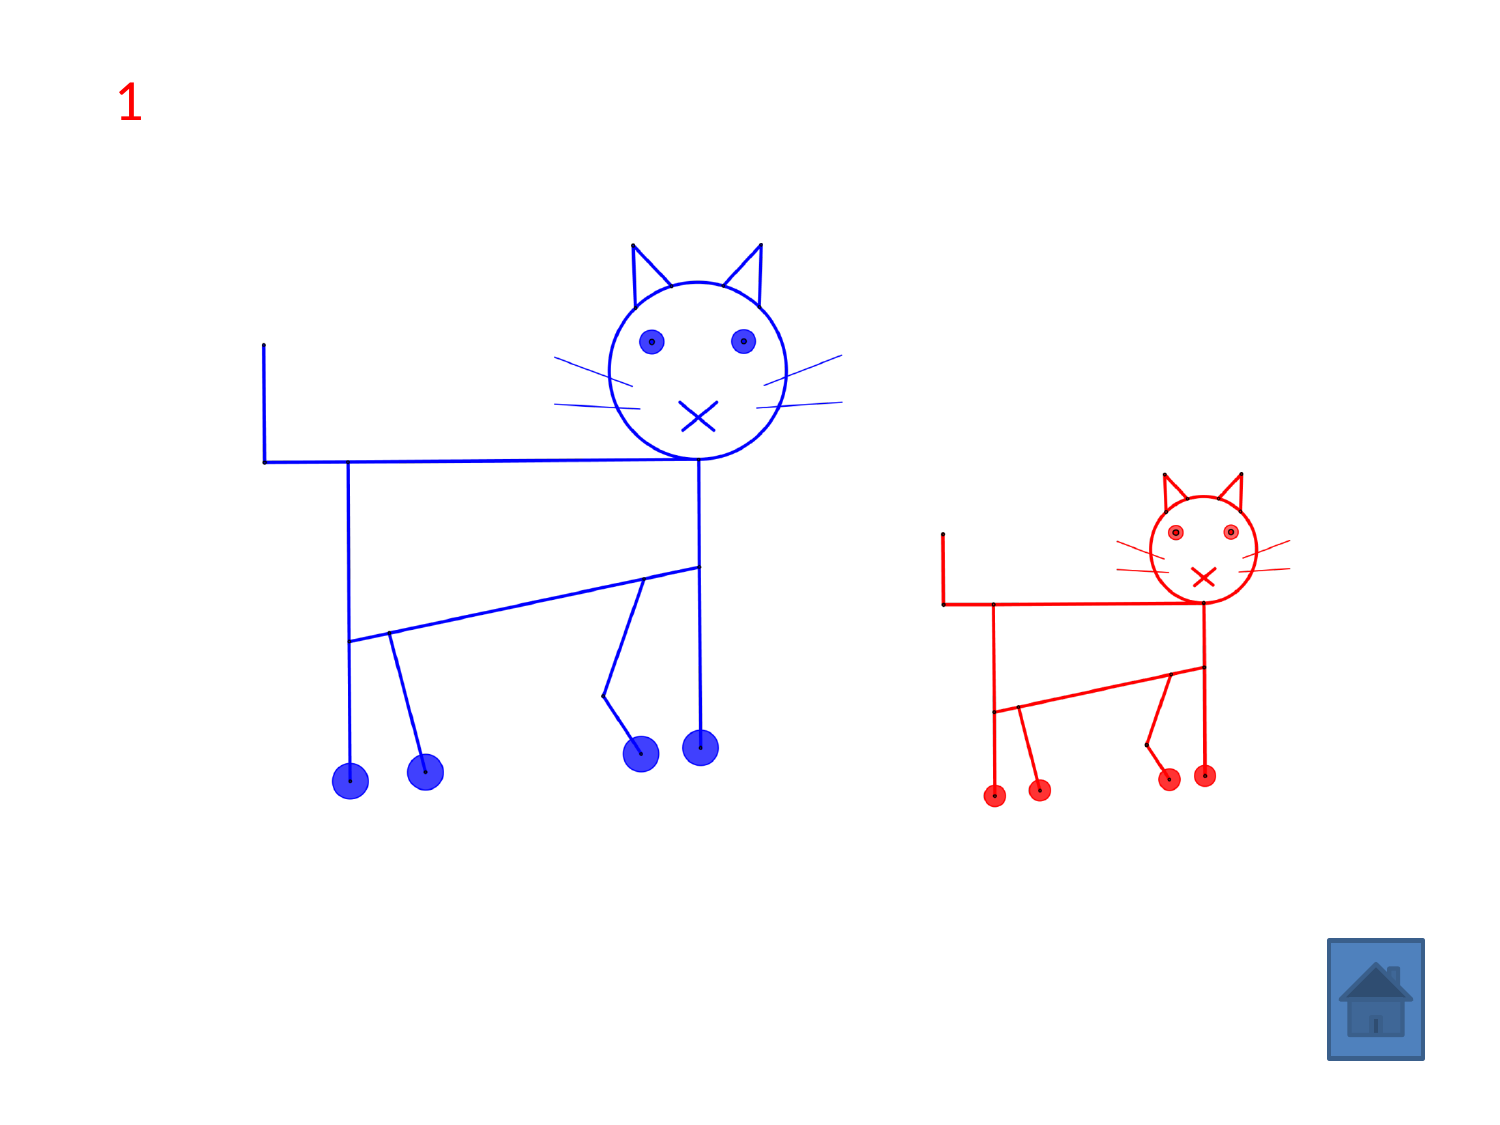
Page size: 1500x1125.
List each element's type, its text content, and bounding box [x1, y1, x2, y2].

text_box 1 [100, 54, 219, 140]
picture [161, 222, 1338, 903]
text_box [1327, 938, 1425, 1061]
